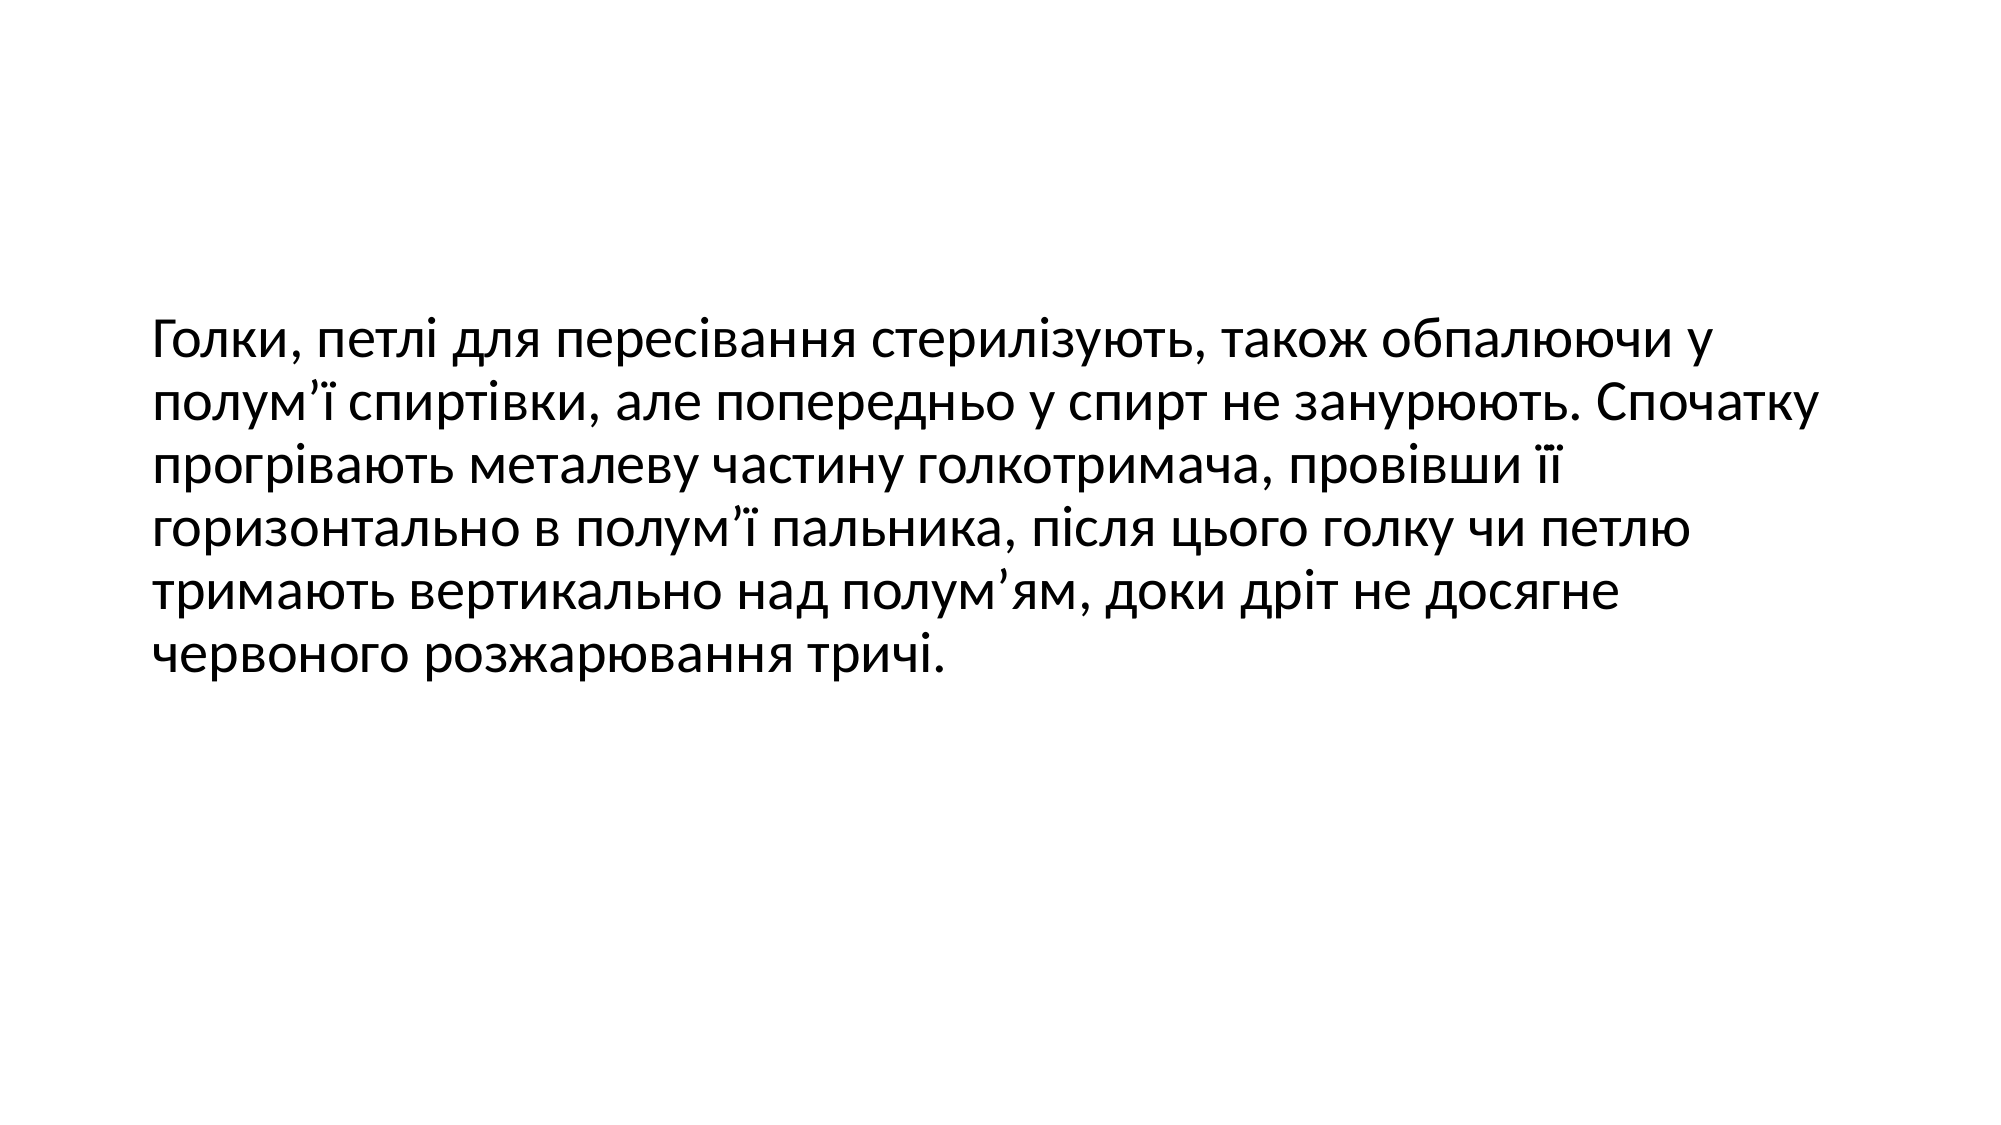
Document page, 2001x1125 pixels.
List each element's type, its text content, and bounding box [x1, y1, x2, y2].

list Голки, петлі для пересівання стерилізують, також обпалюючи у полум’ї спиртівки, але попередньо у спирт не занурюють. Спочатку прогрівають металеву частину голкотримача, провівши її горизонтально в полум’ї пальника, після цього голку чи петлю тримають вертикально над полум’ям, доки дріт не досягне червоного розжарювання тричі. [137, 299, 1863, 1014]
